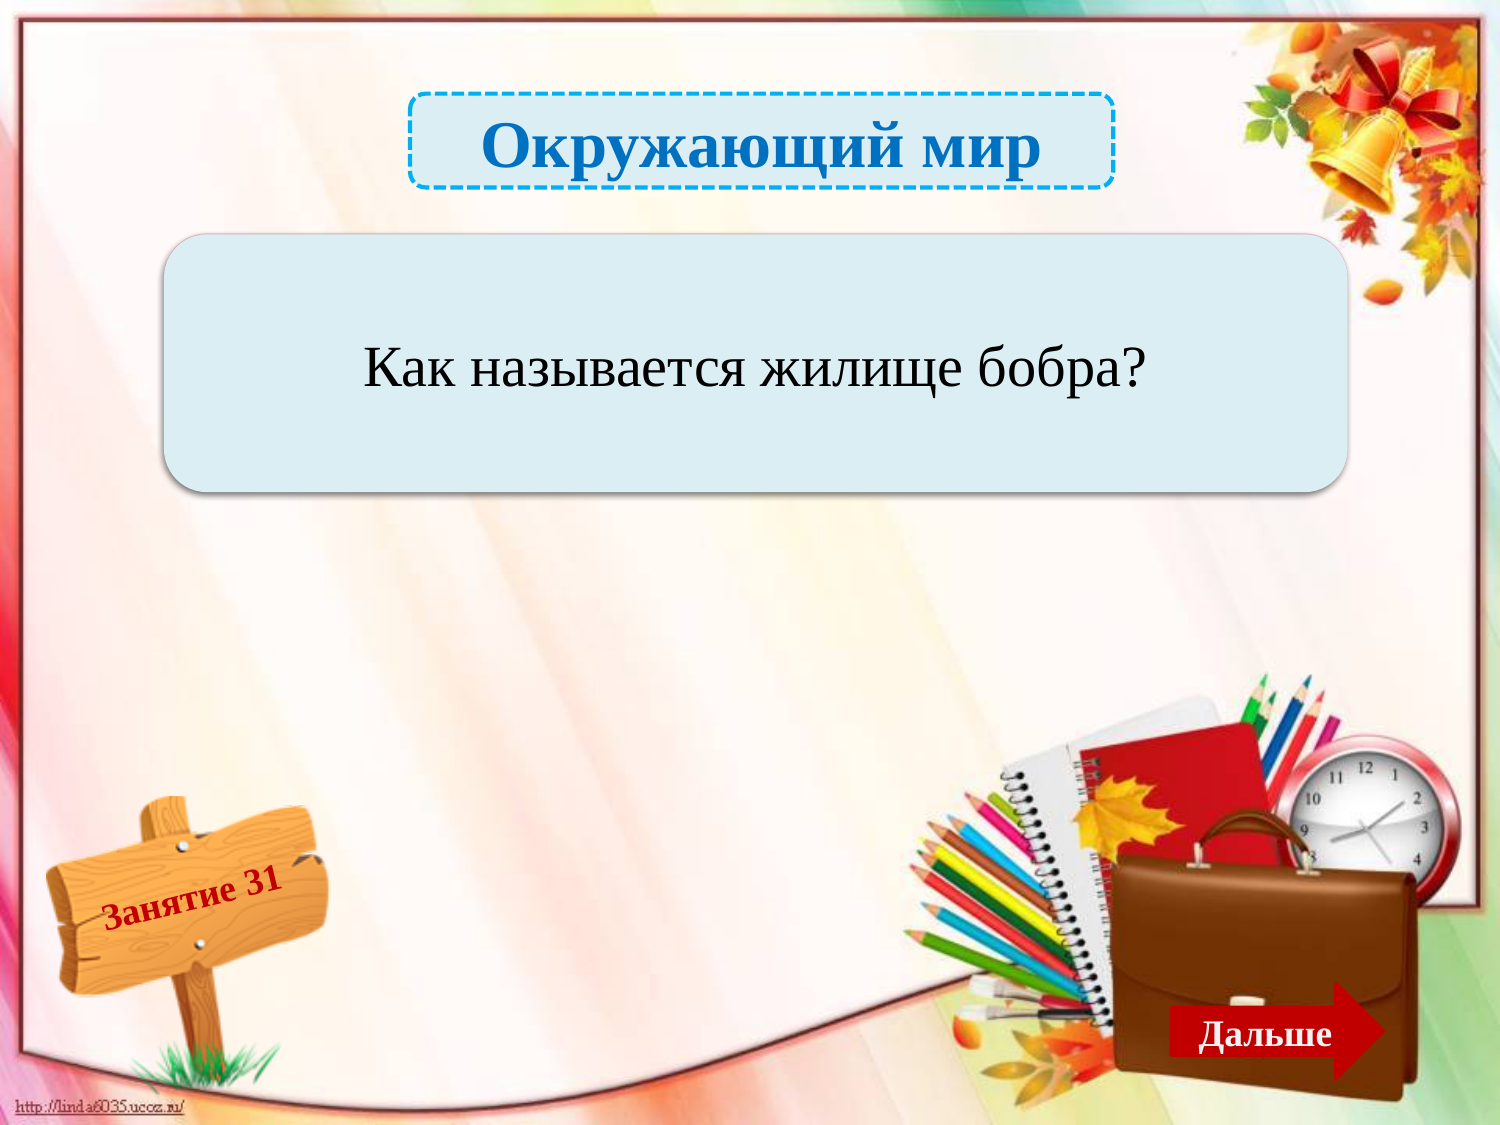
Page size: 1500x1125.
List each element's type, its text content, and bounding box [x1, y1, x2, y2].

text_box Окружающий мир [407, 91, 1116, 190]
text_box [161, 232, 1350, 495]
picture [0, 0, 1500, 1125]
text_box Дальше [1169, 982, 1385, 1081]
